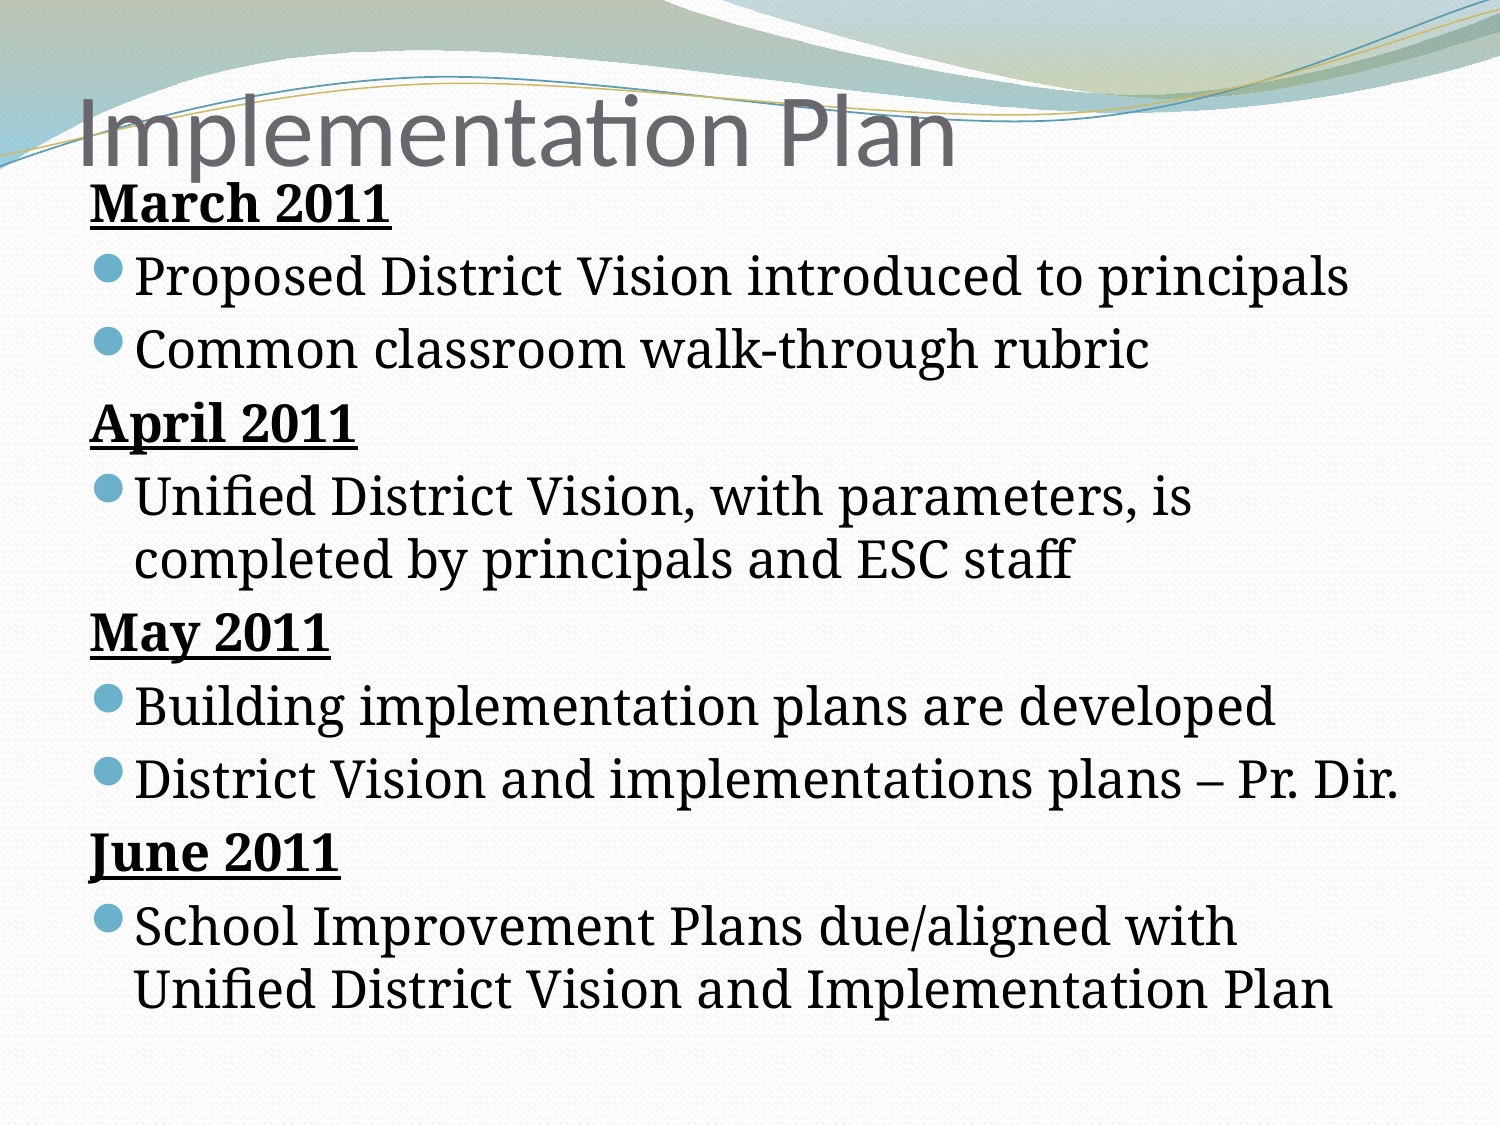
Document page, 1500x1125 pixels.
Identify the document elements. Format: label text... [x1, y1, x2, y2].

list March 2011 Proposed District Vision introduced to principals Common classroom walk-through rubric April 2011 Unified District Vision, with parameters, is completed by principals and ESC staff May 2011 Building implementation plans are developed District Vision and implementations plans – Pr. Dir. June 2011 School Improvement Plans due/aligned with Unified District Vision and Implementation Plan [75, 162, 1425, 1088]
title Implementation Plan [75, 12, 1425, 162]
